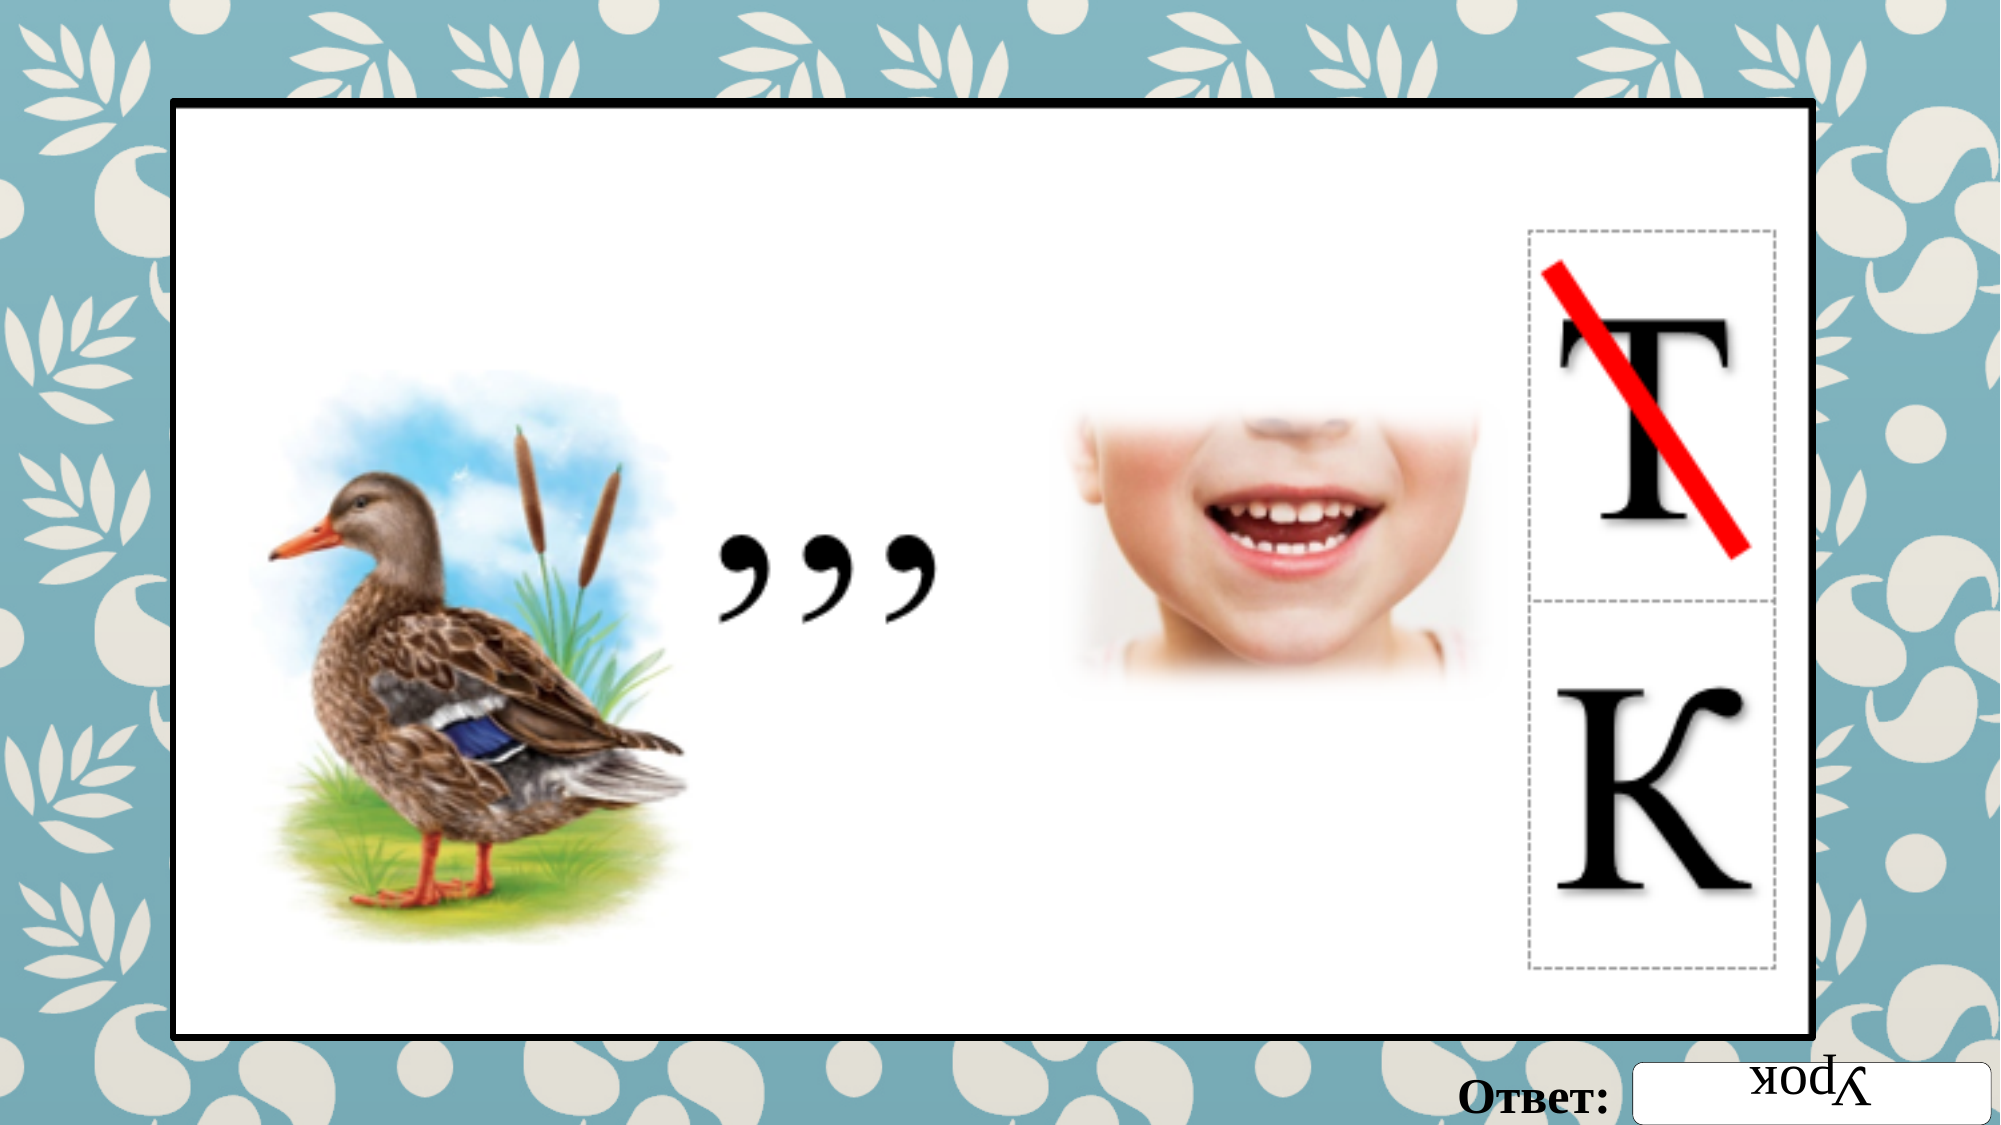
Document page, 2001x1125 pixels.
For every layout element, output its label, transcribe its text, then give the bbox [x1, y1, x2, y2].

text_box Ответ: [1442, 1055, 1627, 1125]
text_box Урок [1631, 1061, 1993, 1125]
picture [171, 101, 1812, 1038]
